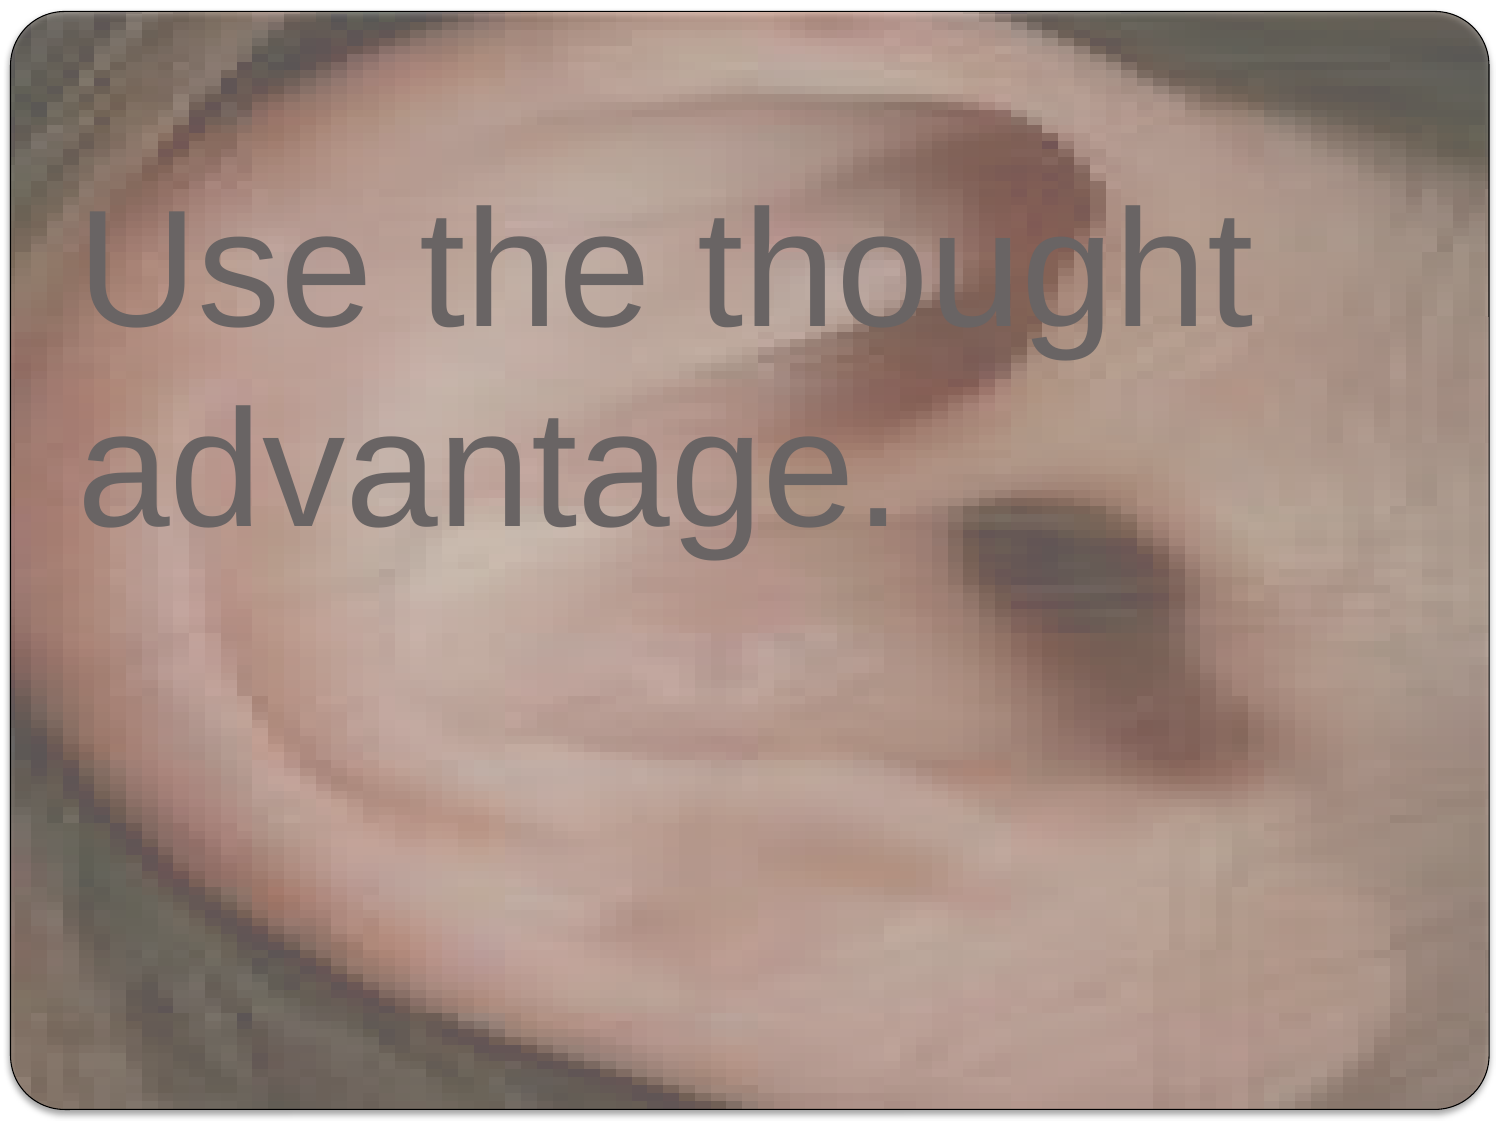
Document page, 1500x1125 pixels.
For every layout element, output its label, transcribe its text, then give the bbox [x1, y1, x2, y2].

title Use the thought advantage. [62, 387, 1338, 575]
